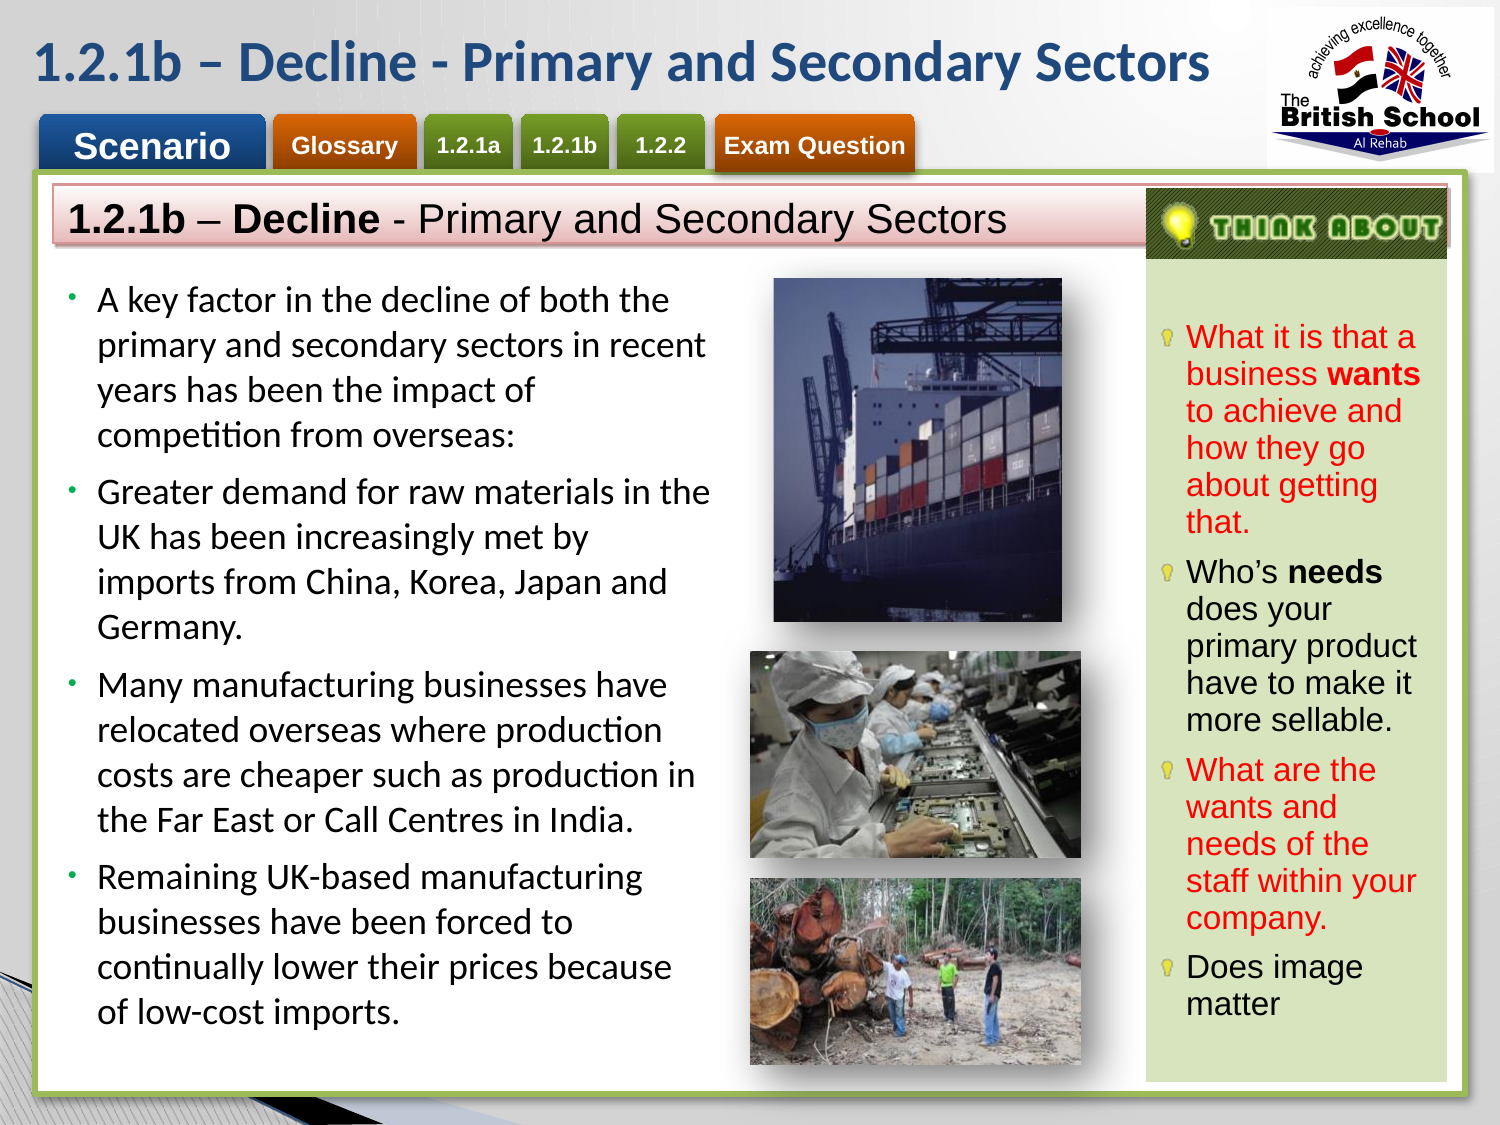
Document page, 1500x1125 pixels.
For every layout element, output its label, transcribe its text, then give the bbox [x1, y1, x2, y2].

text_box 1.2.1b – Decline - Primary and Secondary Sectors [53, 184, 1447, 244]
table_header [1146, 188, 1447, 259]
title 1.2.1b – Decline - Primary and Secondary Sectors [17, 7, 1270, 110]
picture [1267, 7, 1495, 173]
picture [1157, 560, 1177, 584]
picture [749, 651, 1081, 858]
table_cell What it is that a business wants to achieve and how they go about getting that. Who’s needs does your primary product have to make it more sellable. What are the wants and needs of the staff within your company. Does image matter [1146, 259, 1447, 1082]
picture [1157, 325, 1177, 349]
picture [773, 278, 1062, 622]
picture [1159, 199, 1447, 255]
picture [749, 878, 1081, 1065]
picture [1157, 757, 1177, 782]
list A key factor in the decline of both the primary and secondary sectors in recent years has been the impact of competition from overseas: Greater demand for raw materials in the UK has been increasingly met by imports from China, Korea, Japan and Germany. Many manufacturing businesses have relocated overseas where production costs are cheaper such as production in the Far East or Call Centres in India. Remaining UK-based manufacturing businesses have been forced to continually lower their prices because of low-cost imports. [53, 267, 727, 1059]
picture [281, 1114, 303, 1125]
picture [1157, 955, 1177, 979]
